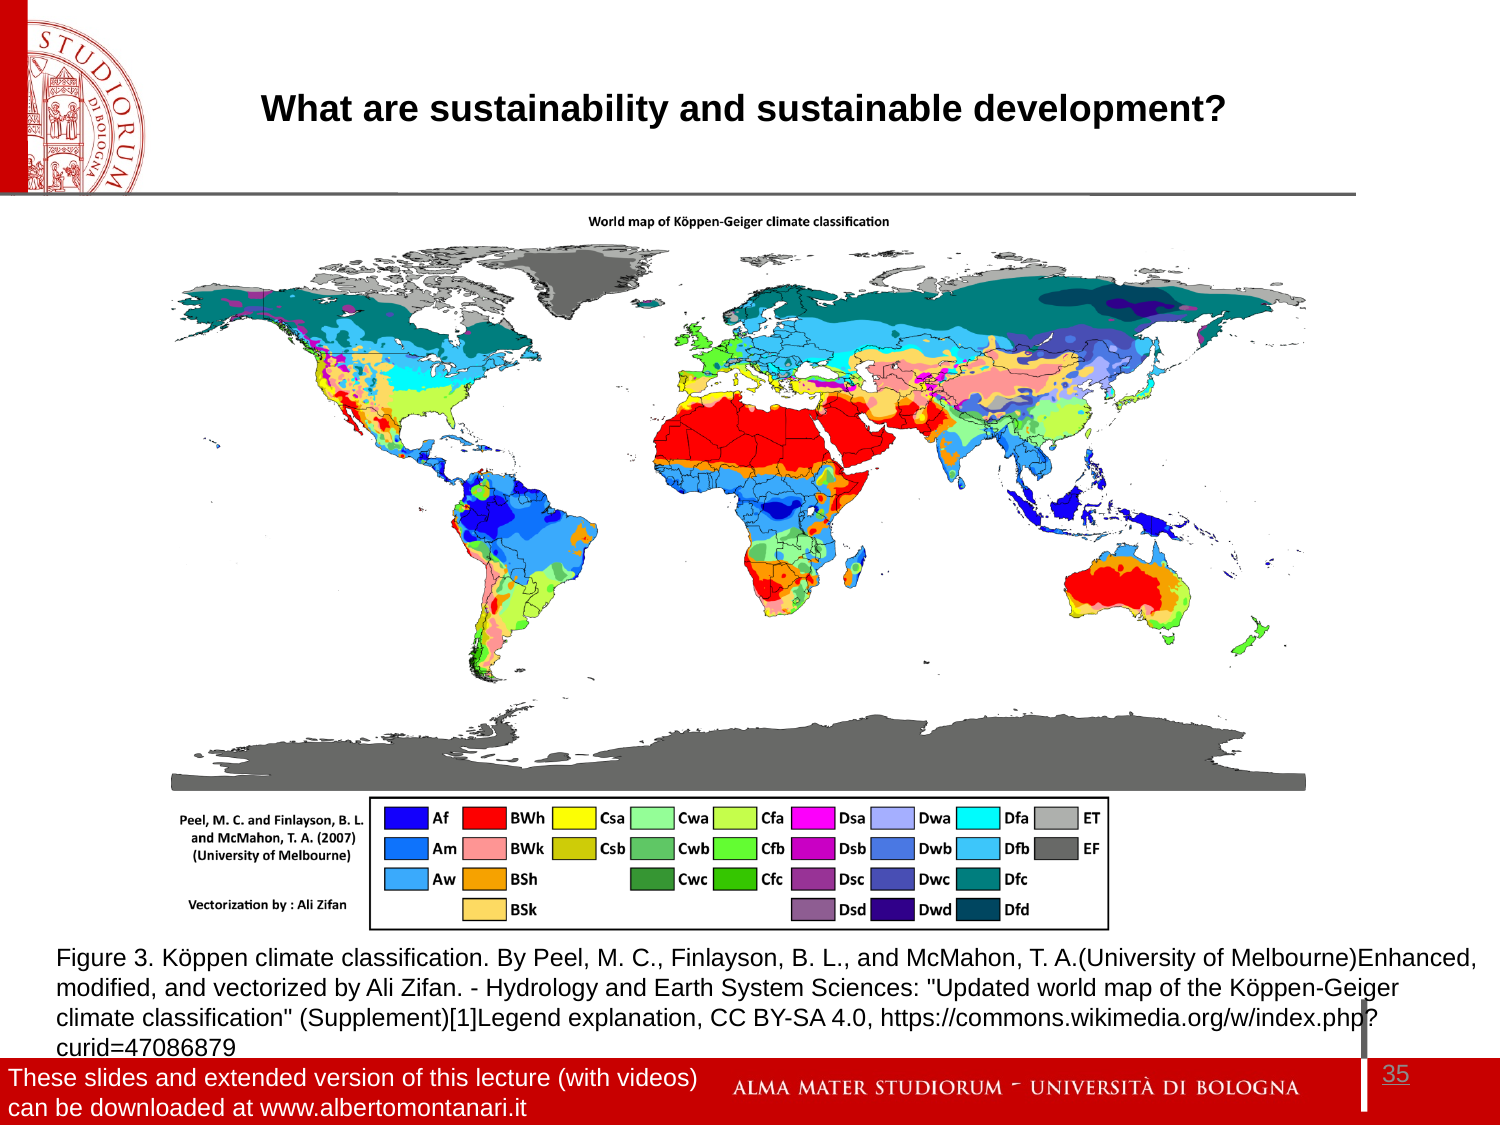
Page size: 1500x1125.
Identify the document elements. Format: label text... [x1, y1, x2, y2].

picture [110, 1074, 117, 1085]
picture [268, 1074, 275, 1085]
picture [186, 1074, 193, 1085]
picture [0, 1058, 1500, 1125]
picture [28, 16, 151, 192]
picture [296, 1074, 303, 1085]
slide_number 35 [1074, 1069, 1425, 1103]
picture [638, 1074, 645, 1085]
text_box Figure 3. Köppen climate classification. By Peel, M. C., Finlayson, B. L., and McMahon, T. A.(University of Melbourne)Enhanced, modified, and vectorized by Ali Zifan. - Hydrology and Earth System Sciences: "Updated world map of the Köppen-Geiger climate classification" (Supplement)[1]Legend explanation, CC BY-SA 4.0, https://commons.wikimedia.org/w/index.php?curid=47086879 [41, 934, 1500, 1069]
picture [170, 184, 1306, 941]
